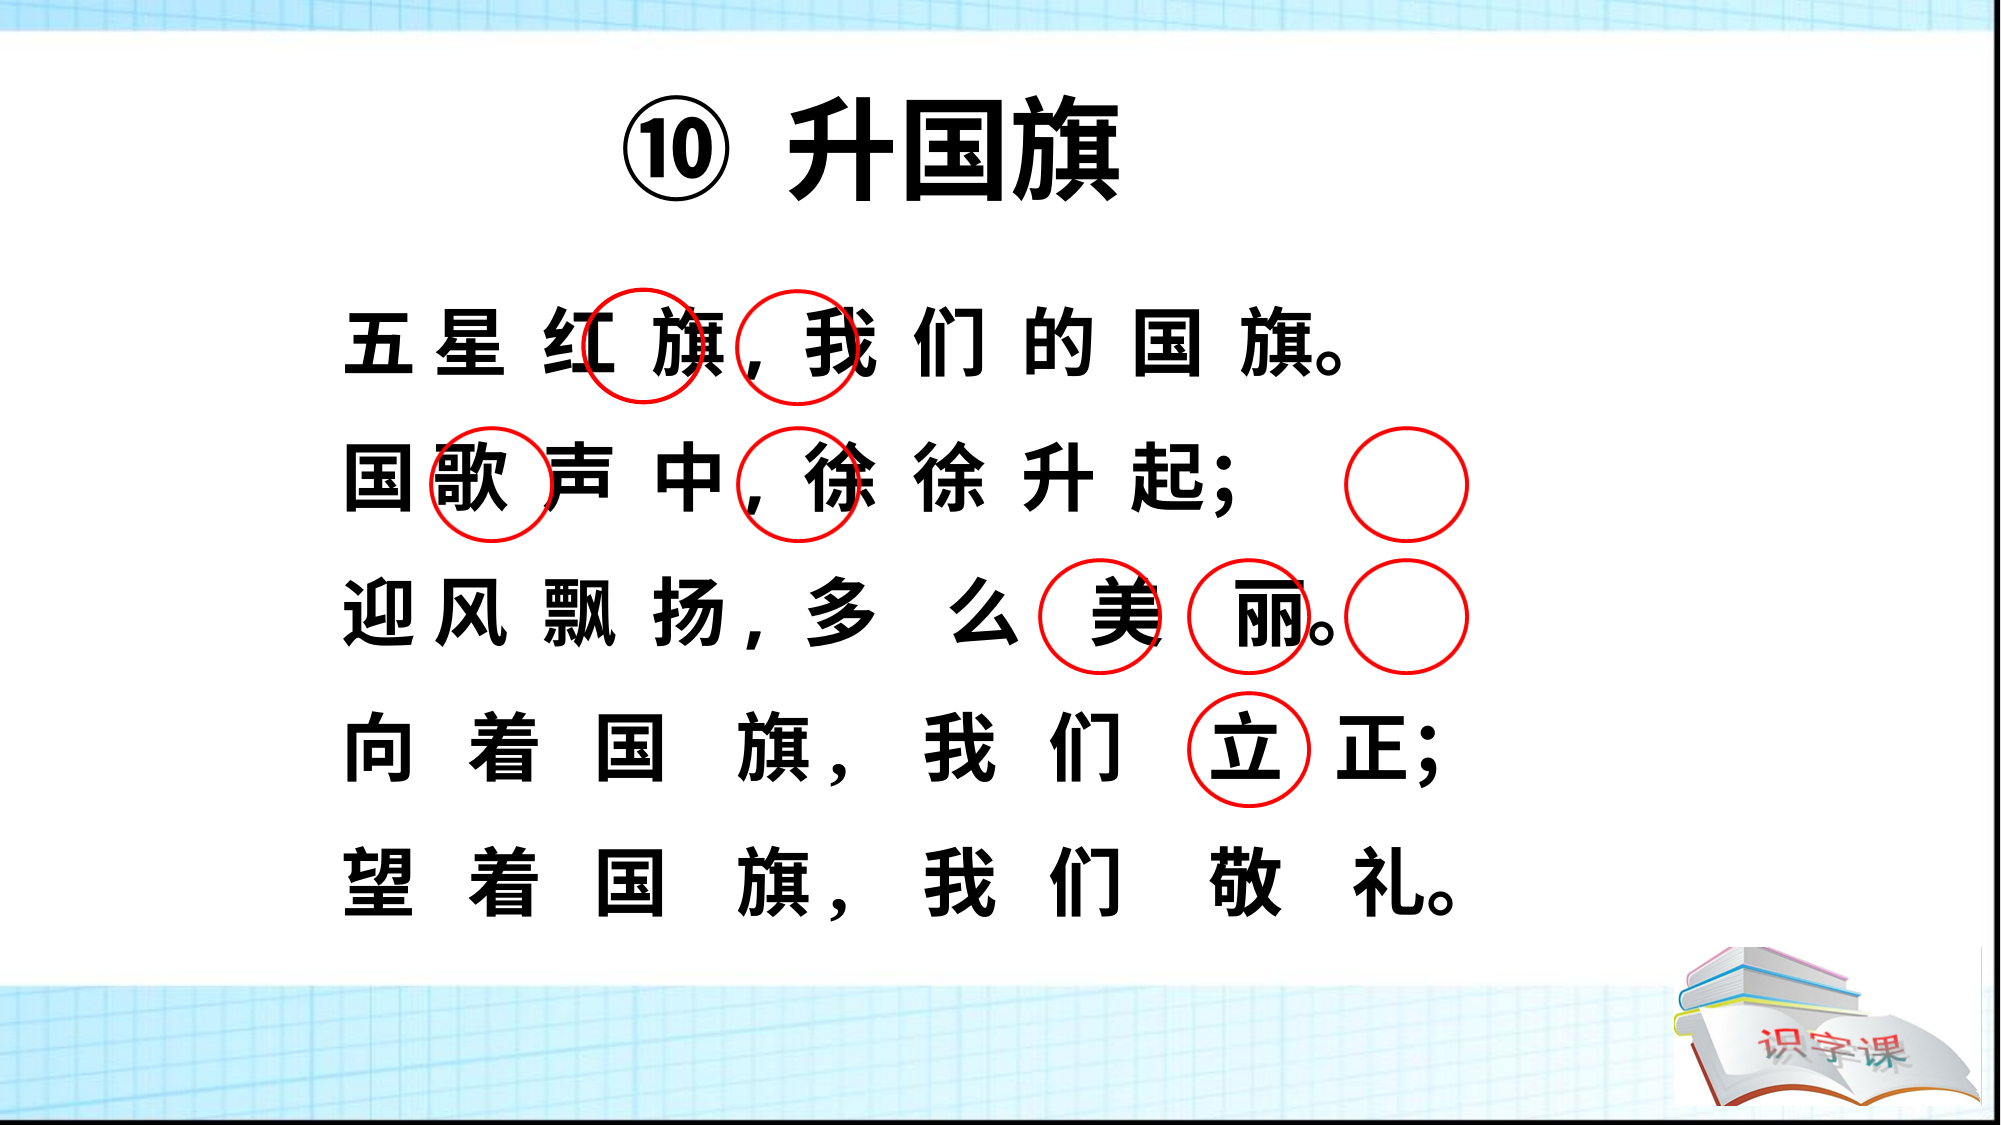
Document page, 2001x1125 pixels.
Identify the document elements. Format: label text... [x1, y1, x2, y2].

text_box ⑩ 升国旗 [445, 71, 1298, 222]
text_box [583, 289, 704, 403]
text_box 五 星 红 旗, 我 们 的 国 旗。 国 歌 声 中, 徐 徐 升 起； 迎 风 飘 扬, 多 么 美 丽。 向 着 国 旗, 我 们 立 正； 望 着 国 旗, 我 们 敬 礼。 [326, 243, 1810, 934]
picture [0, 0, 2001, 1125]
